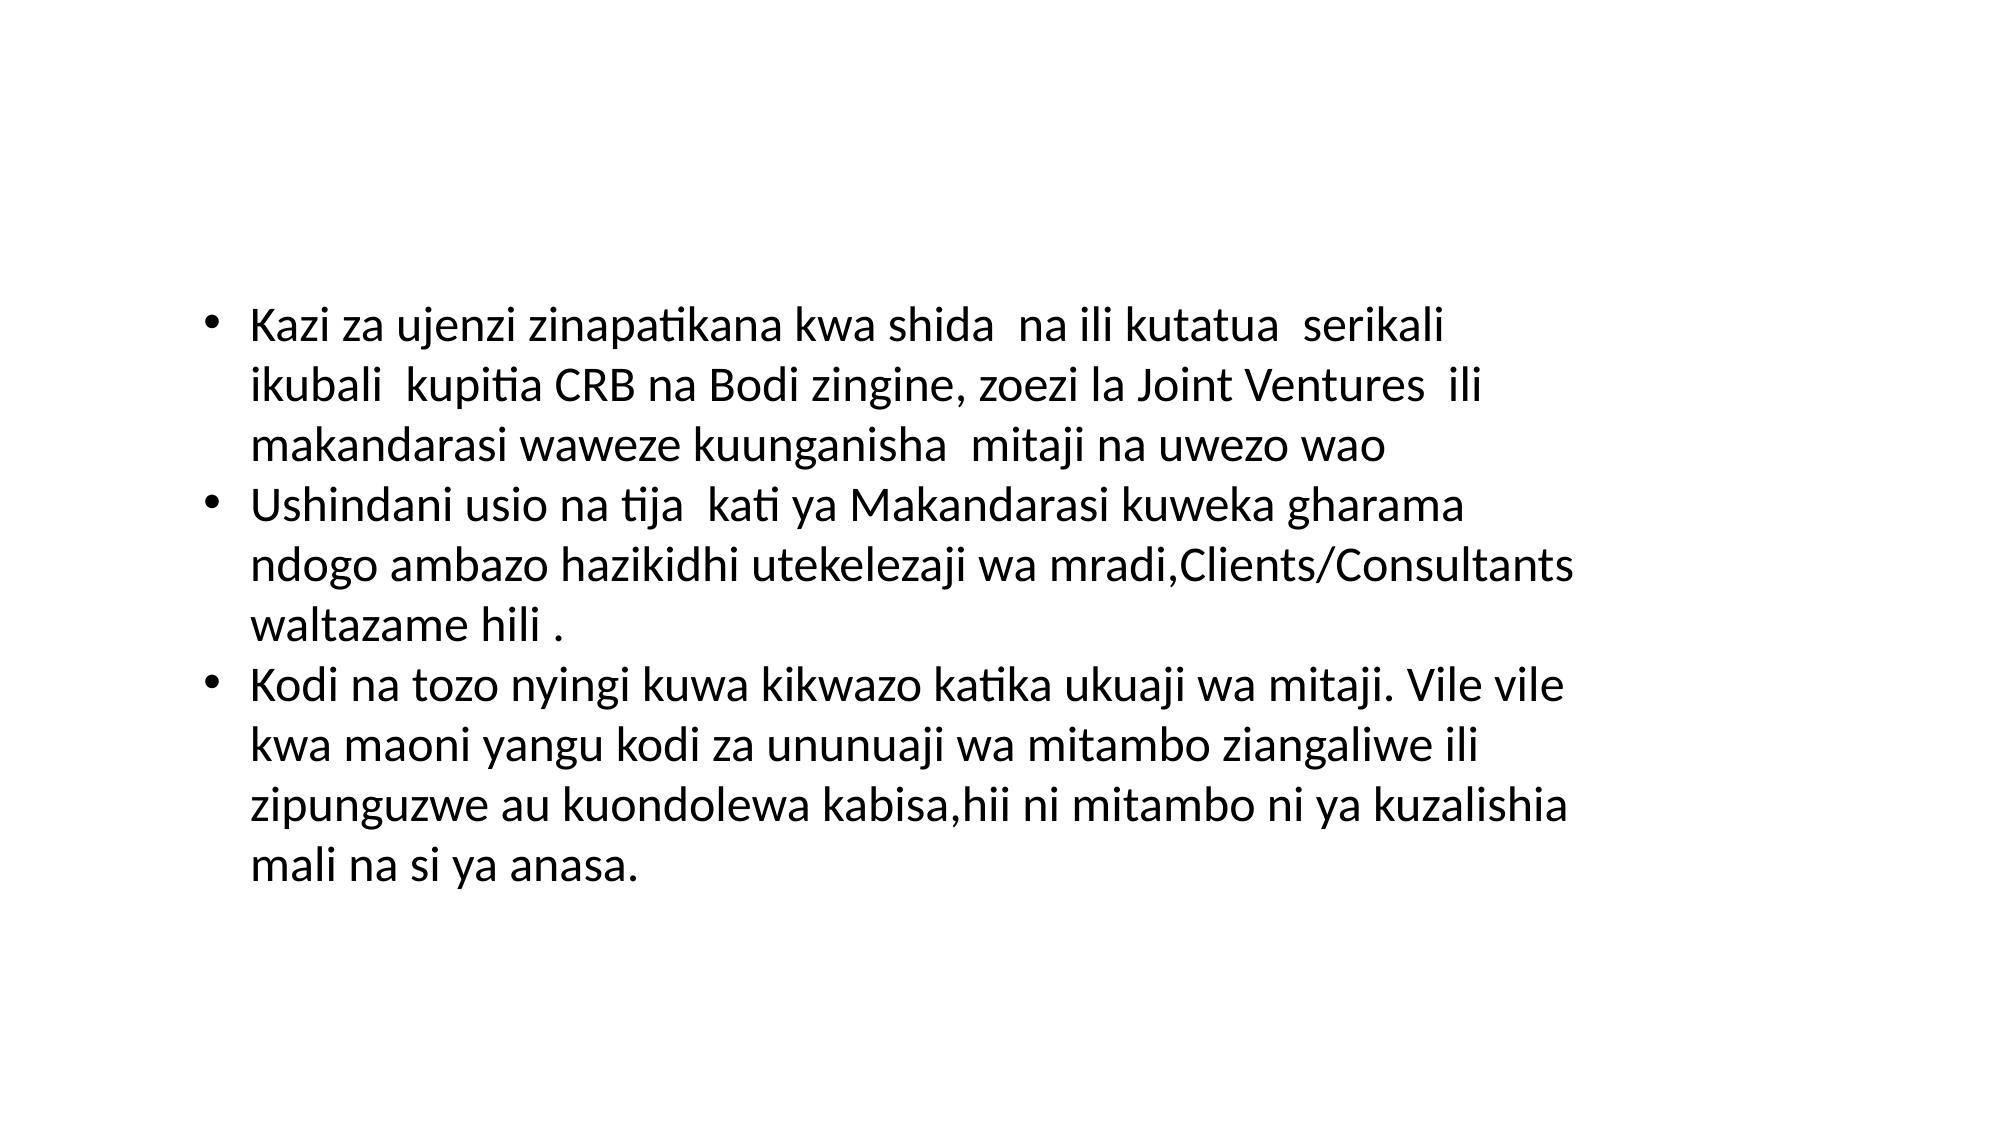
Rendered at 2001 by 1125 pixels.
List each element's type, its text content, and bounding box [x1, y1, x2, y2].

text_box Kazi za ujenzi zinapatikana kwa shida na ili kutatua serikali ikubali kupitia CRB na Bodi zingine, zoezi la Joint Ventures ili makandarasi waweze kuunganisha mitaji na uwezo wao Ushindani usio na tija kati ya Makandarasi kuweka gharama ndogo ambazo hazikidhi utekelezaji wa mradi,Clients/Consultants waltazame hili . Kodi na tozo nyingi kuwa kikwazo katika ukuaji wa mitaji. Vile vile kwa maoni yangu kodi za ununuaji wa mitambo ziangaliwe ili zipunguzwe au kuondolewa kabisa,hii ni mitambo ni ya kuzalishia mali na si ya anasa. [188, 284, 1596, 899]
